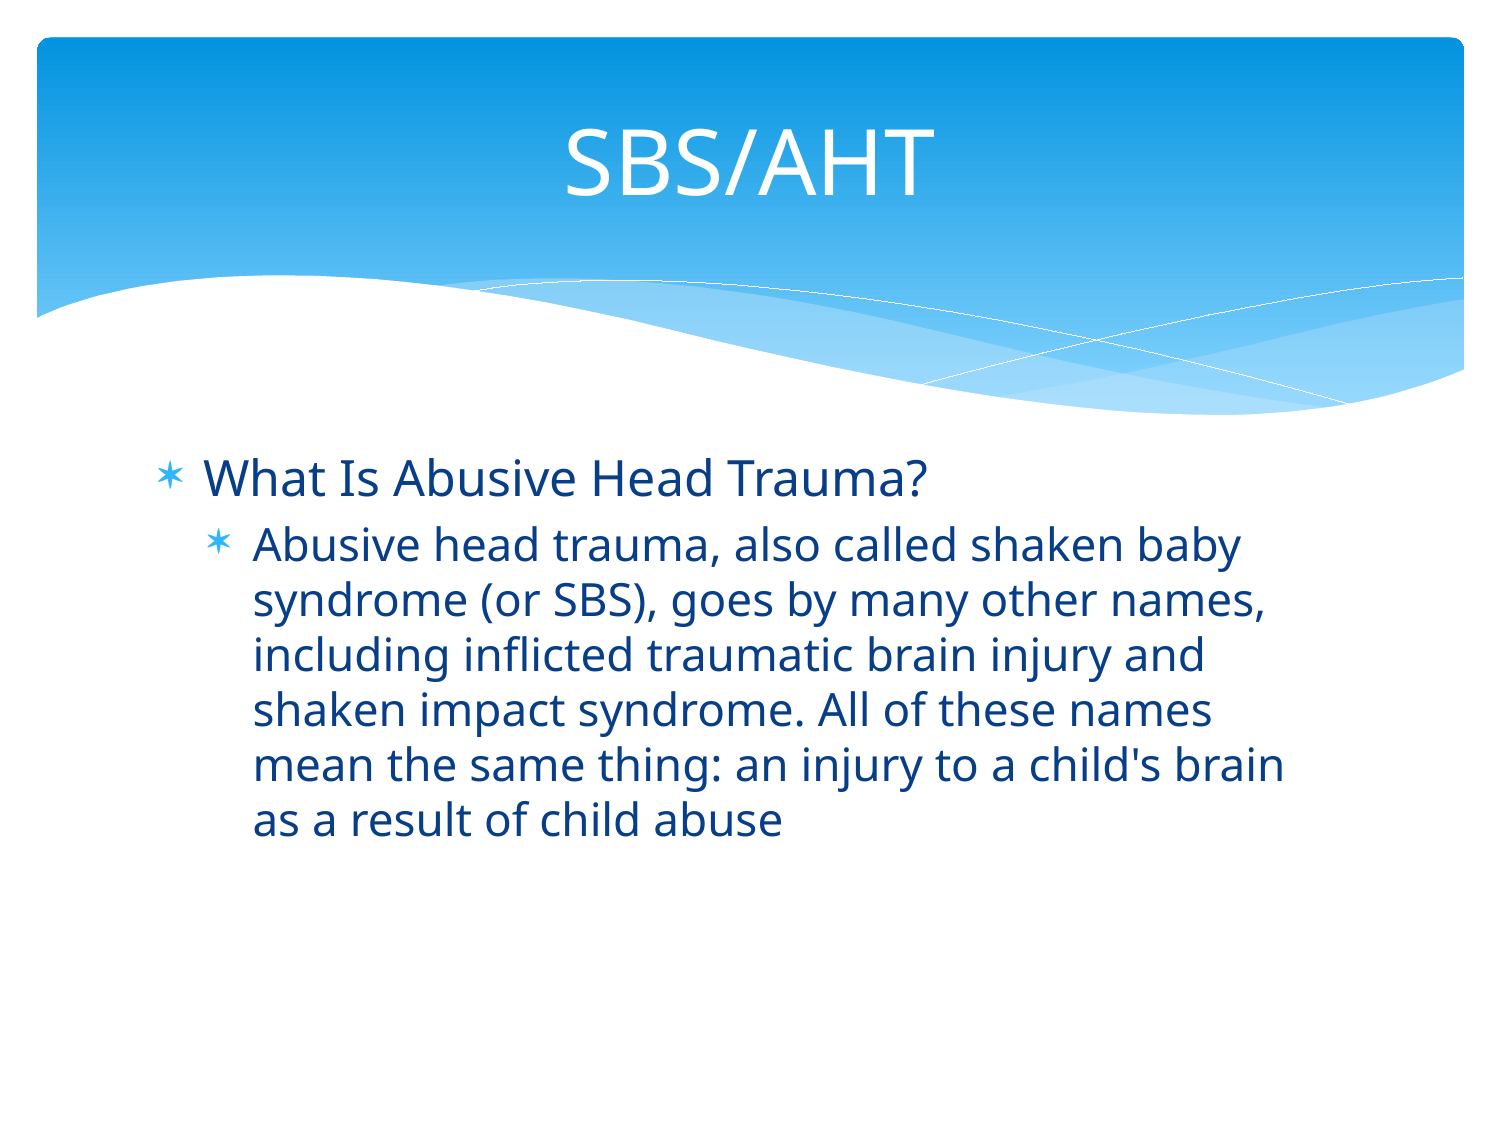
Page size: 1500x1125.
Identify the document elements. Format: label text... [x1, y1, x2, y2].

list What Is Abusive Head Trauma? Abusive head trauma, also called shaken baby syndrome (or SBS), goes by many other names, including inflicted traumatic brain injury and shaken impact syndrome. All of these names mean the same thing: an injury to a child's brain as a result of child abuse [143, 438, 1359, 1005]
title SBS/AHT [75, 55, 1425, 261]
